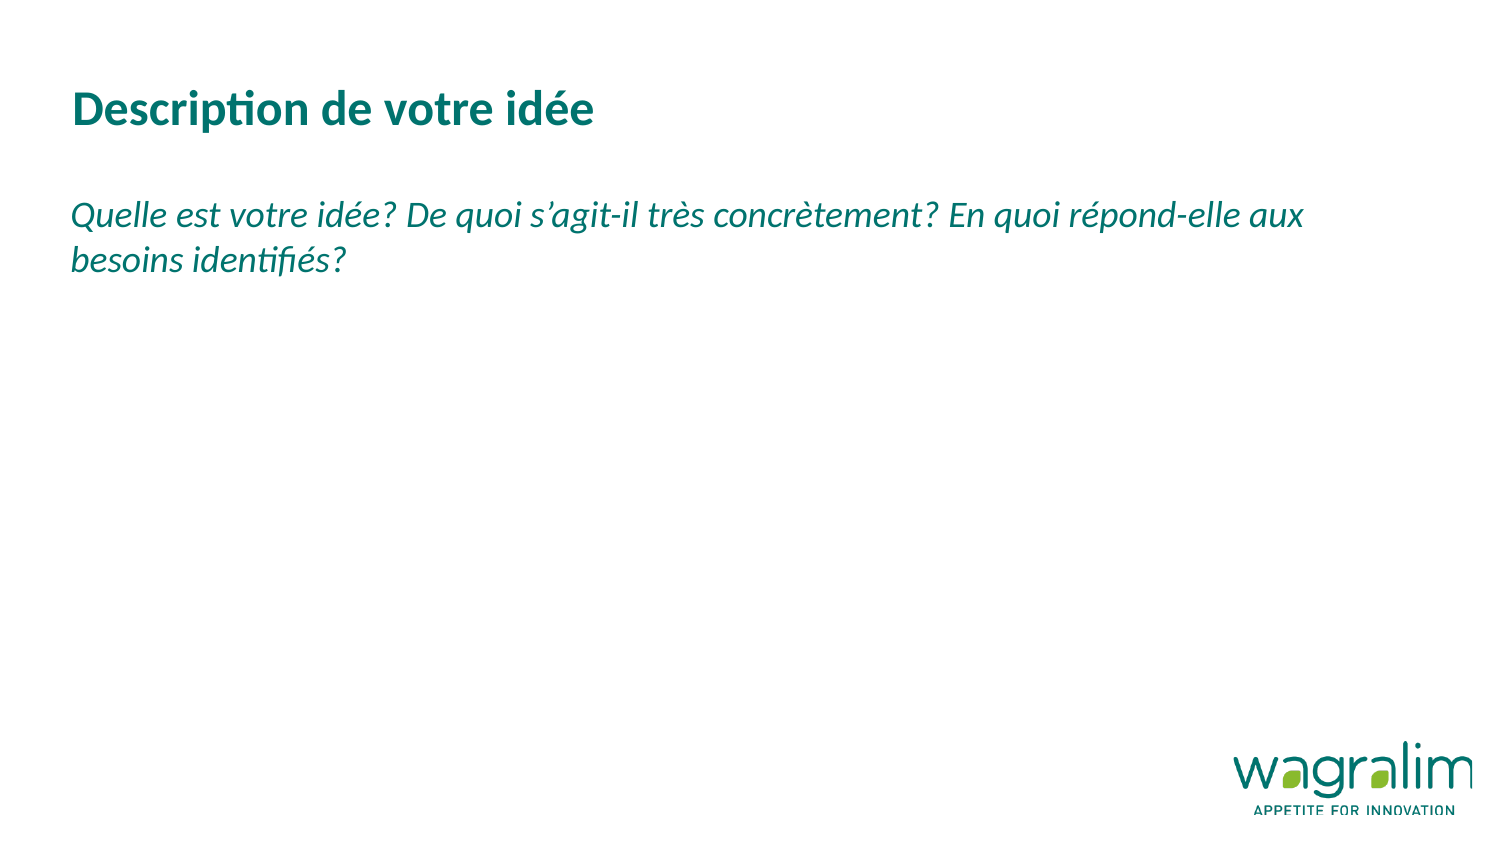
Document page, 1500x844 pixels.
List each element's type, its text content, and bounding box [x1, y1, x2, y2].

text_box Description de votre idée [24, 67, 1335, 143]
picture [1233, 741, 1473, 815]
text_box Quelle est votre idée? De quoi s’agit-il très concrètement? En quoi répond-elle aux besoins identifiés? [55, 182, 1406, 256]
